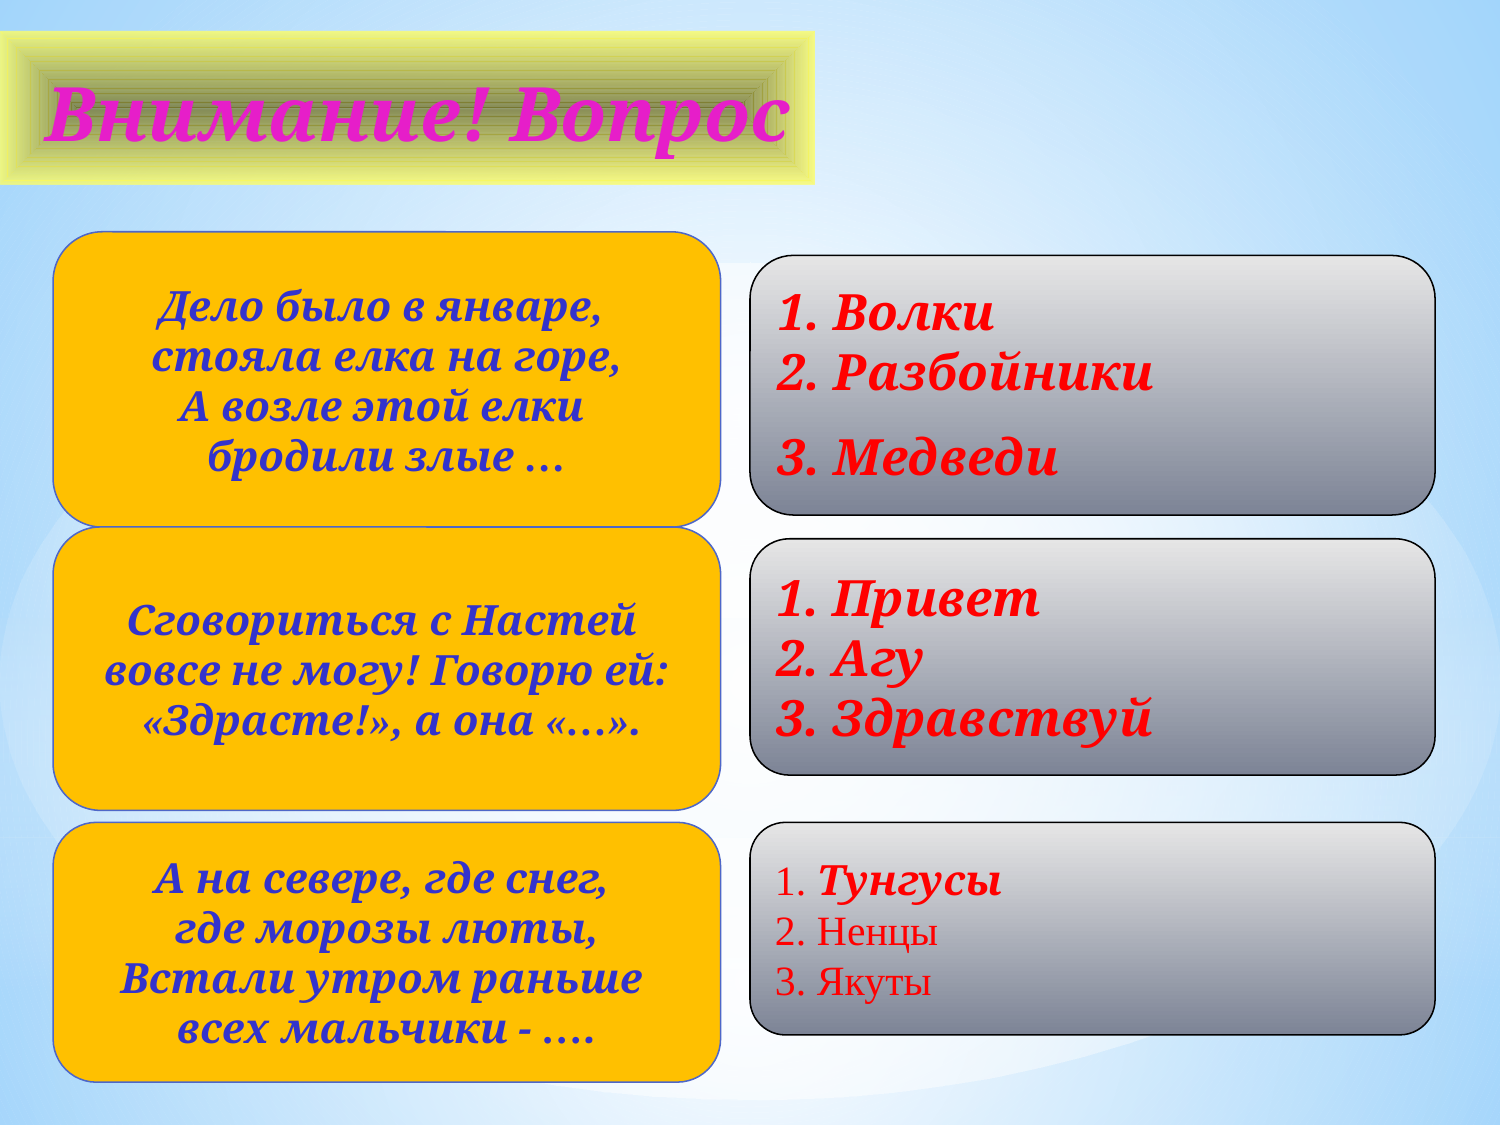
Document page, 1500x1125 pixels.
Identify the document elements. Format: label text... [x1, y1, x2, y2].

text_box 1. Волки 2. Разбойники 3. Медведи [749, 255, 1436, 516]
text_box 1. Тунгусы 2. Ненцы 3. Якуты [750, 822, 1436, 1035]
text_box 1. Привет 2. Агу 3. Здравствуй [750, 538, 1436, 776]
text_box Сговориться с Настей вовсе не могу! Говорю ей: «Здрасте!», а она «…». [53, 526, 721, 811]
text_box А на севере, где снег, где морозы люты, Встали утром раньше всех мальчики - …. [53, 822, 721, 1083]
text_box Внимание! Вопрос [0, 30, 815, 185]
text_box Дело было в январе, стояла елка на горе, А возле этой елки бродили злые … [53, 231, 721, 527]
